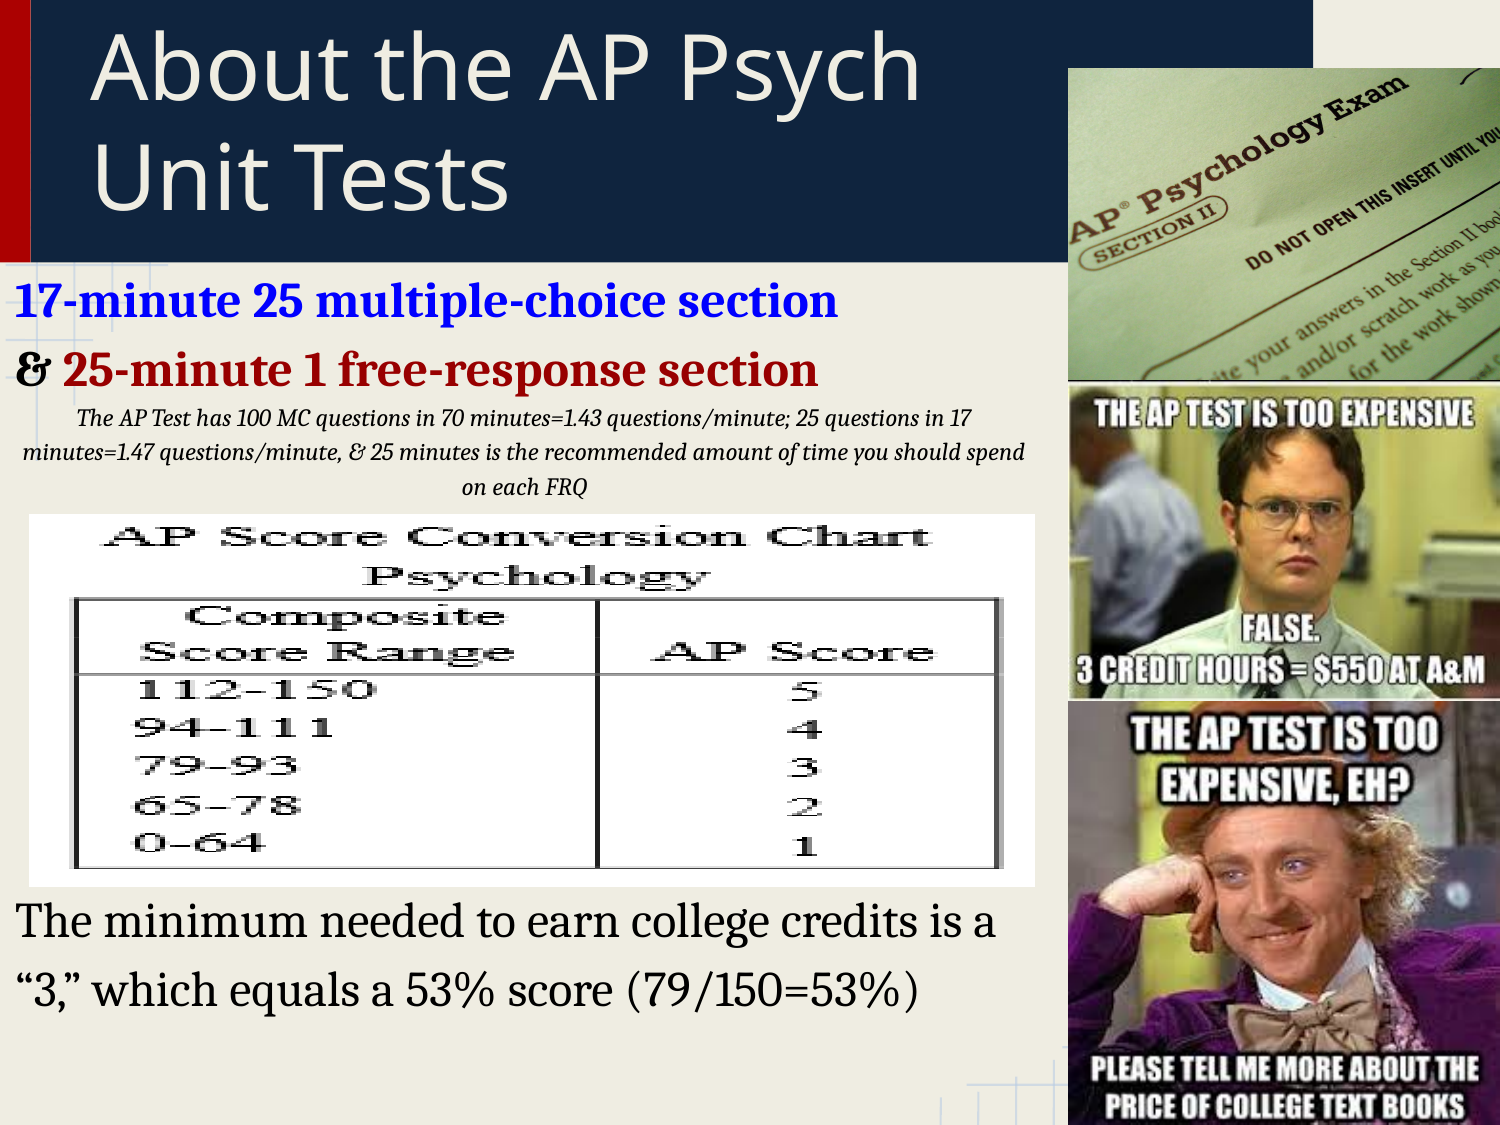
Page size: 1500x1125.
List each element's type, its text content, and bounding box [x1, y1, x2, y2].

title About the AP Psych Unit Tests [75, 22, 1035, 243]
picture [1067, 68, 1500, 1125]
picture [29, 514, 1035, 888]
list 17-minute 25 multiple-choice section & 25-minute 1 free-response section The AP Test has 100 MC questions in 70 minutes=1.43 questions/minute; 25 questions in 17 minutes=1.47 questions/minute, & 25 minutes is the recommended amount of time you should spend on each FRQ The minimum needed to earn college credits is a “3,” which equals a 53% score (79/150=53%) [0, 243, 1050, 1090]
